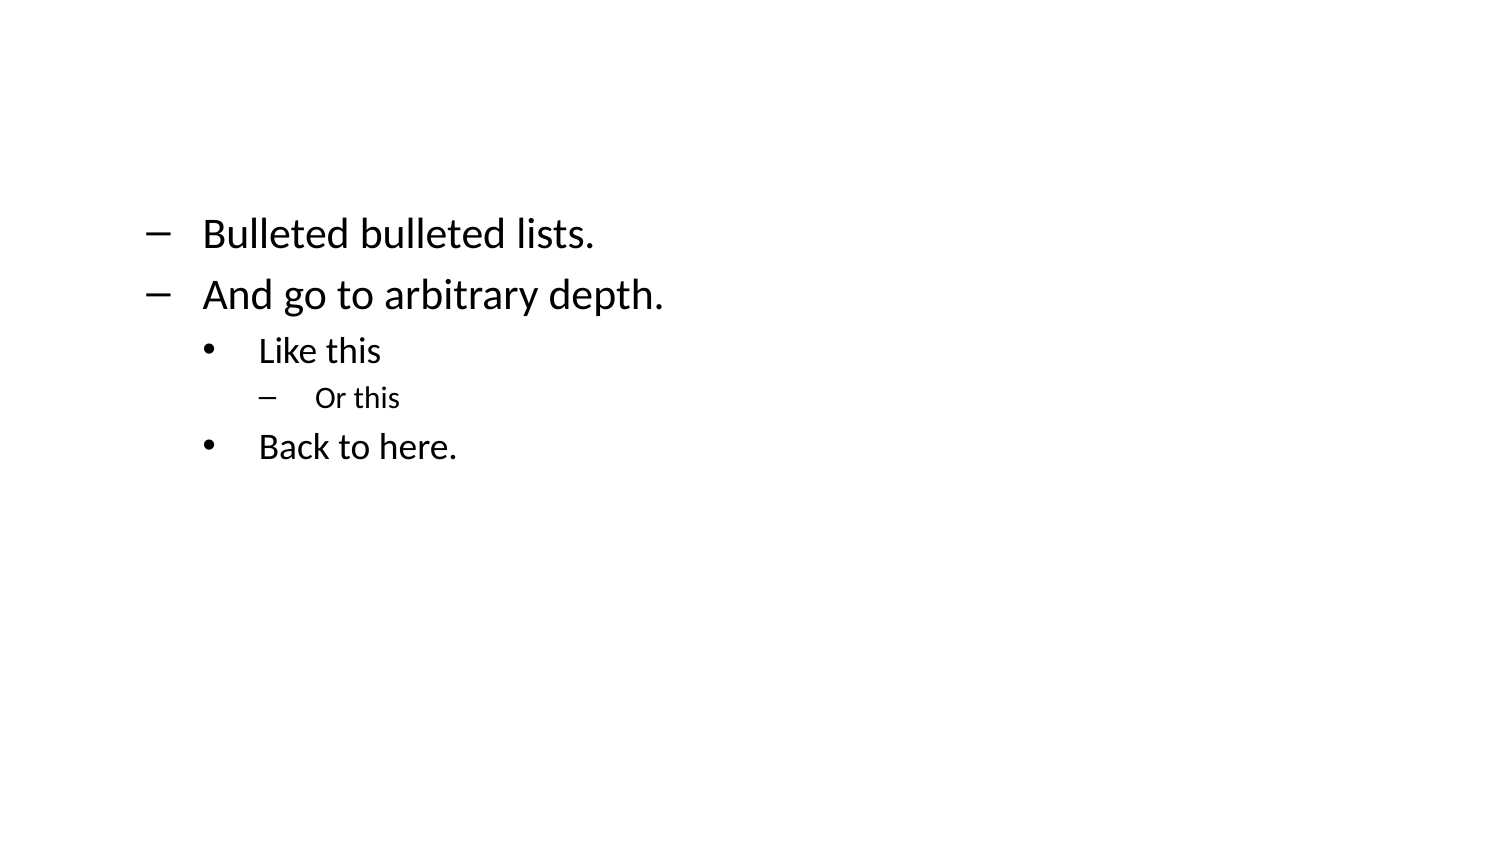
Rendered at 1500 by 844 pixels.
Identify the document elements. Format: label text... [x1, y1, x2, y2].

list Bulleted bulleted lists. And go to arbitrary depth. Like this Or this Back to here. [75, 196, 1425, 754]
